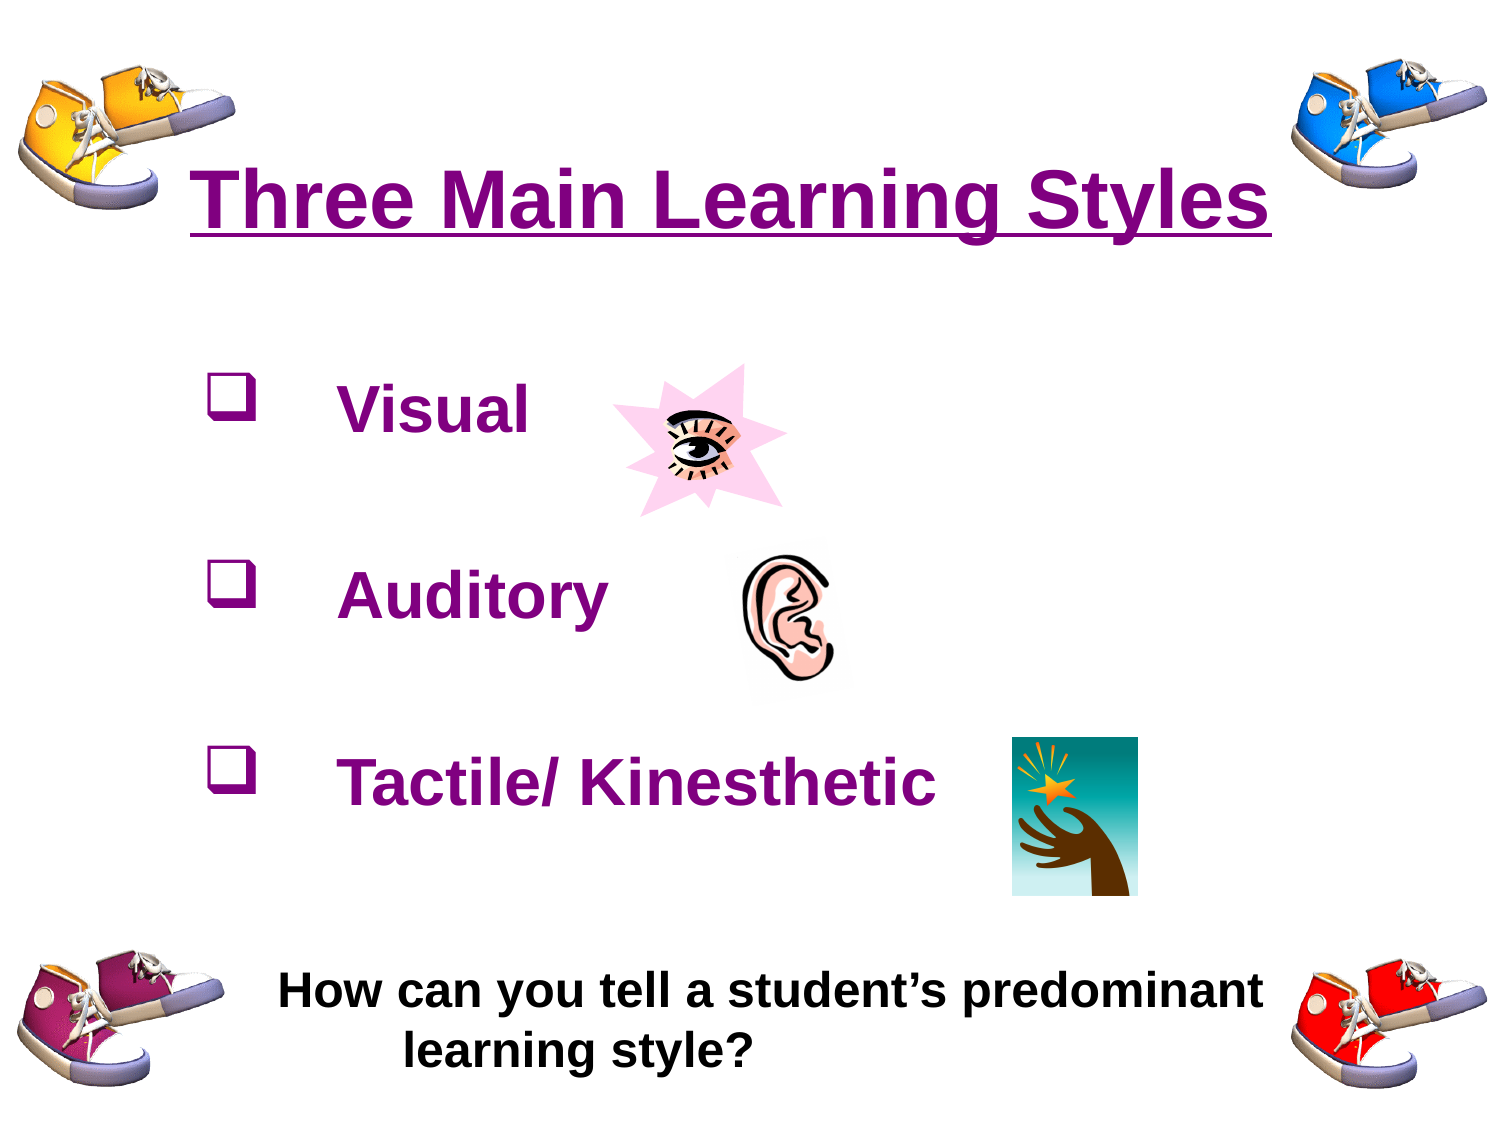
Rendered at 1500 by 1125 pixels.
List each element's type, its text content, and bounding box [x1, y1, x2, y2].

text_box Three Main Learning Styles [174, 137, 1500, 253]
picture [612, 362, 790, 519]
picture [725, 537, 853, 705]
picture [0, 0, 250, 250]
text_box Visual Auditory Tactile/ Kinesthetic [187, 324, 1313, 1000]
picture [0, 887, 238, 1125]
picture [1012, 737, 1138, 897]
picture [1275, 899, 1500, 1125]
text_box How can you tell a student’s predominant learning style? [237, 949, 1288, 1085]
picture [1275, 0, 1500, 137]
